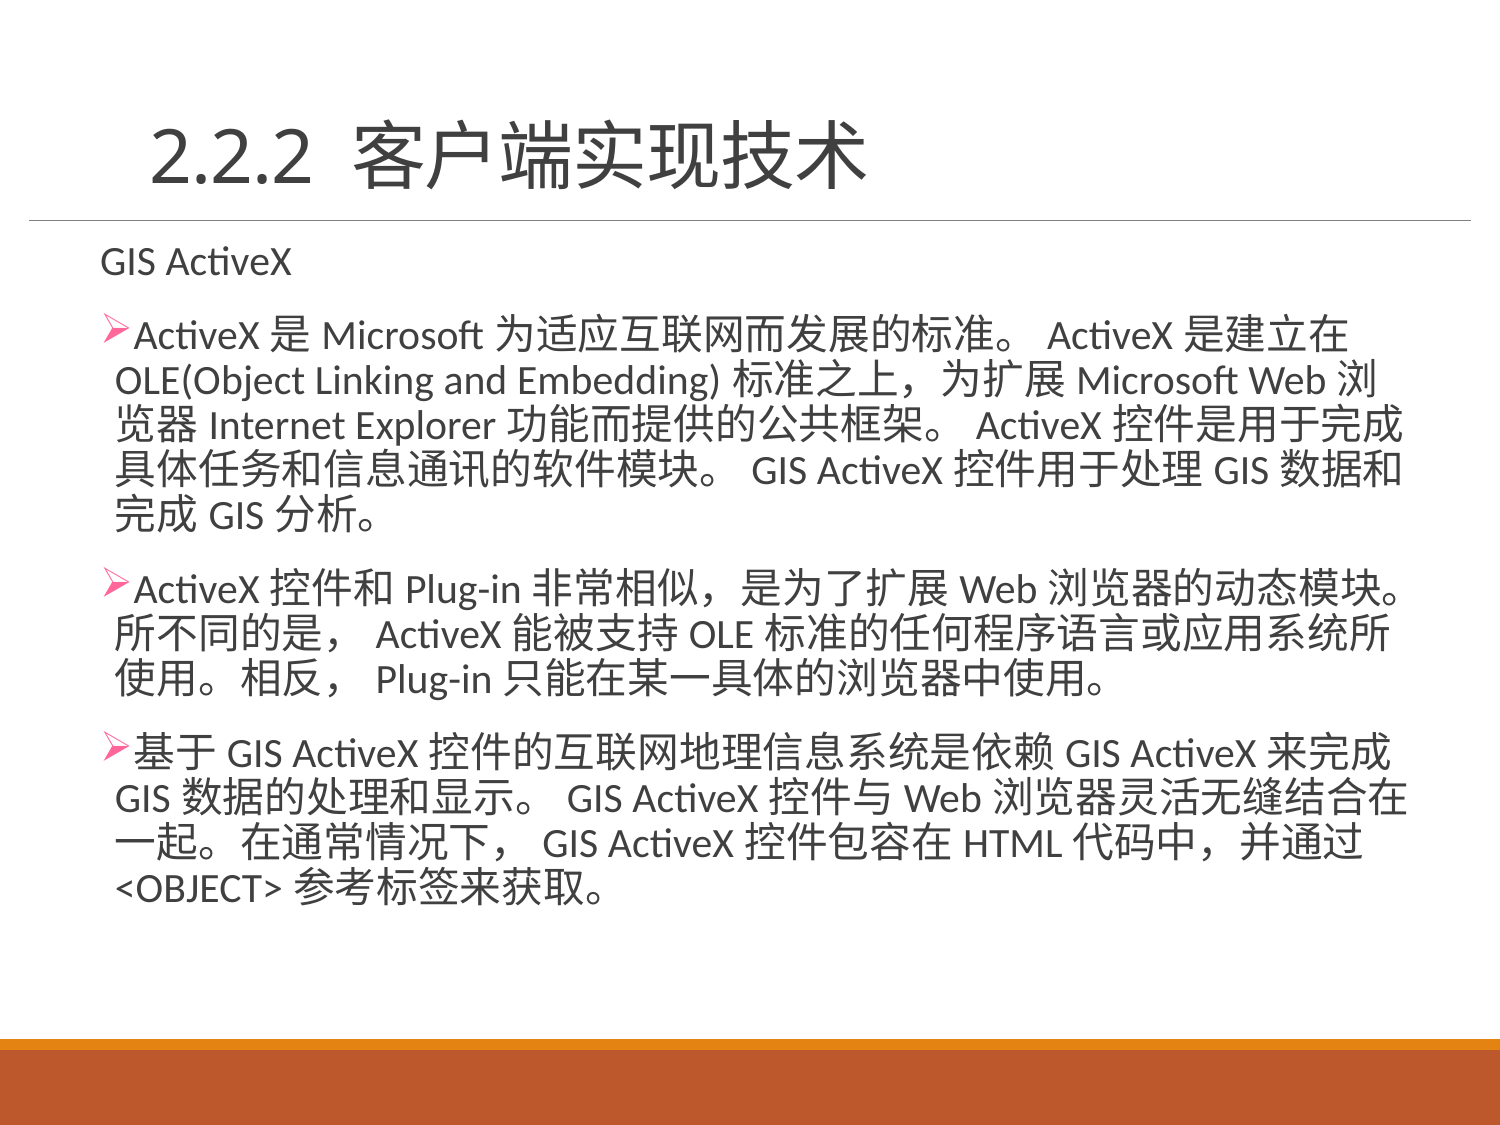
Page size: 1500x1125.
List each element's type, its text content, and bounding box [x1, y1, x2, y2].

list GIS ActiveX ActiveX是Microsoft为适应互联网而发展的标准。ActiveX是建立在OLE(Object Linking and Embedding)标准之上，为扩展Microsoft Web浏览器Internet Explorer功能而提供的公共框架。ActiveX控件是用于完成具体任务和信息通讯的软件模块。GIS ActiveX控件用于处理GIS数据和完成GIS分析。 ActiveX控件和Plug-in非常相似，是为了扩展Web浏览器的动态模块。所不同的是，ActiveX能被支持OLE标准的任何程序语言或应用系统所使用。相反，Plug-in只能在某一具体的浏览器中使用。 基于GIS ActiveX控件的互联网地理信息系统是依赖GIS ActiveX来完成GIS数据的处理和显示。GIS ActiveX控件与Web浏览器灵活无缝结合在一起。在通常情况下，GIS ActiveX控件包容在HTML代码中，并通过<OBJECT>参考标签来获取。 [100, 231, 1412, 988]
title 2.2.2 客户端实现技术 [134, 47, 1373, 206]
